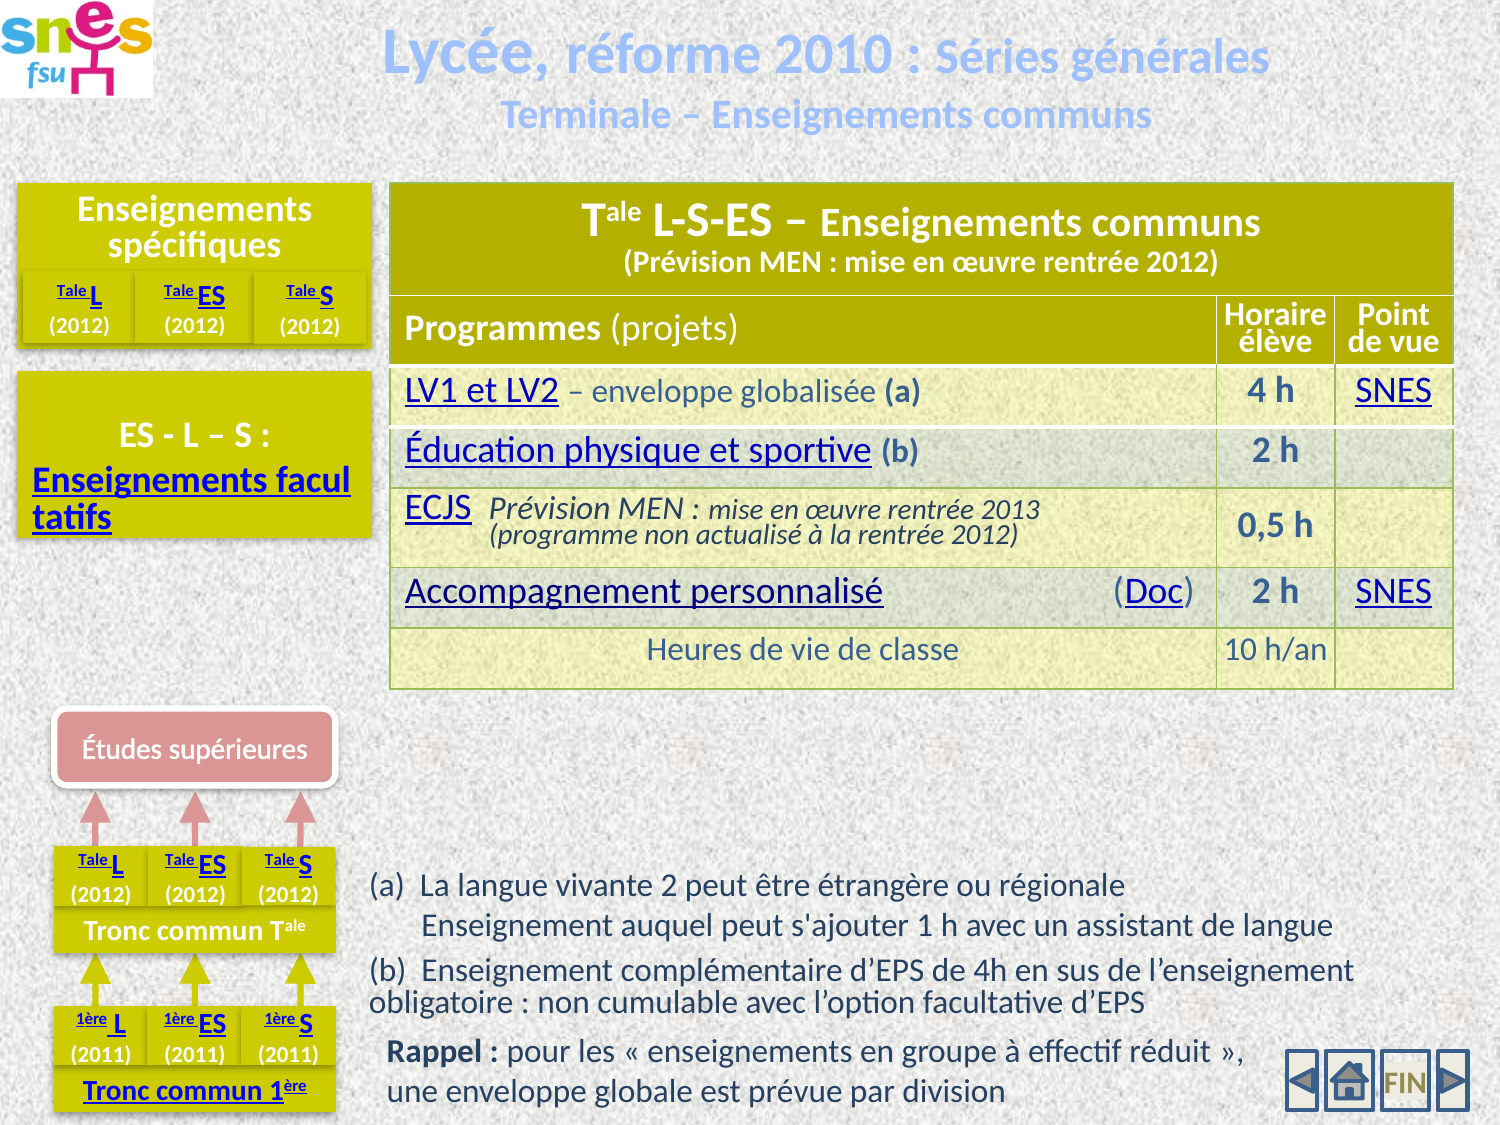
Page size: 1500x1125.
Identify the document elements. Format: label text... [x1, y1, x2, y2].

table_cell SNES [1336, 368, 1452, 425]
table_cell ECJS Prévision MEN : mise en œuvre rentrée 2013 (programme non actualisé à la rentrée 2012) [391, 489, 1216, 567]
table_cell Programmes (projets) [391, 296, 1216, 364]
table_cell Accompagnement personnalisé (Doc) [391, 568, 1216, 627]
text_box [1287, 1050, 1468, 1111]
table_cell 2 h [1217, 429, 1334, 487]
table_cell 0,5 h [1217, 489, 1334, 567]
table_cell 4 h [1217, 368, 1334, 425]
text_box (a) La langue vivante 2 peut être étrangère ou régionale Enseignement auquel peut s'ajouter 1 h avec un assistant de langue (b) Enseignement complémentaire d’EPS de 4h en sus de l’enseignement obligatoire : non cumulable avec l’option facultative d’EPS [354, 856, 1459, 1028]
picture [0, 0, 1500, 1125]
table_cell SNES [1336, 568, 1452, 627]
table_cell Point de vue [1335, 296, 1452, 364]
table_cell 10 h/an [1217, 629, 1334, 688]
text_box Enseignements spécifiques [17, 183, 372, 349]
text_box Études supérieures [51, 705, 339, 789]
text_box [54, 791, 336, 1113]
text_box ES - L – S : Enseignements facultatifs [17, 371, 372, 538]
table_cell Heures de vie de classe [391, 629, 1216, 688]
table_cell 2 h [1217, 568, 1334, 627]
table_cell LV1 et LV2 – enveloppe globalisée (a) [391, 368, 1216, 425]
table_cell [1336, 629, 1452, 688]
table_header Tale L-S-ES – Enseignements communs (Prévision MEN : mise en œuvre rentrée 2012) [391, 184, 1452, 295]
table_cell [1336, 429, 1452, 487]
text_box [23, 271, 367, 344]
text_box Lycée, réforme 2010 : Séries générales Terminale – Enseignements communs [153, 0, 1500, 145]
text_box Rappel : pour les « enseignements en groupe à effectif réduit », une enveloppe globale est prévue par division [371, 1028, 1294, 1117]
table_cell Horaire élève [1217, 296, 1334, 364]
table_cell [1336, 489, 1452, 567]
table_cell Éducation physique et sportive (b) [391, 429, 1216, 487]
